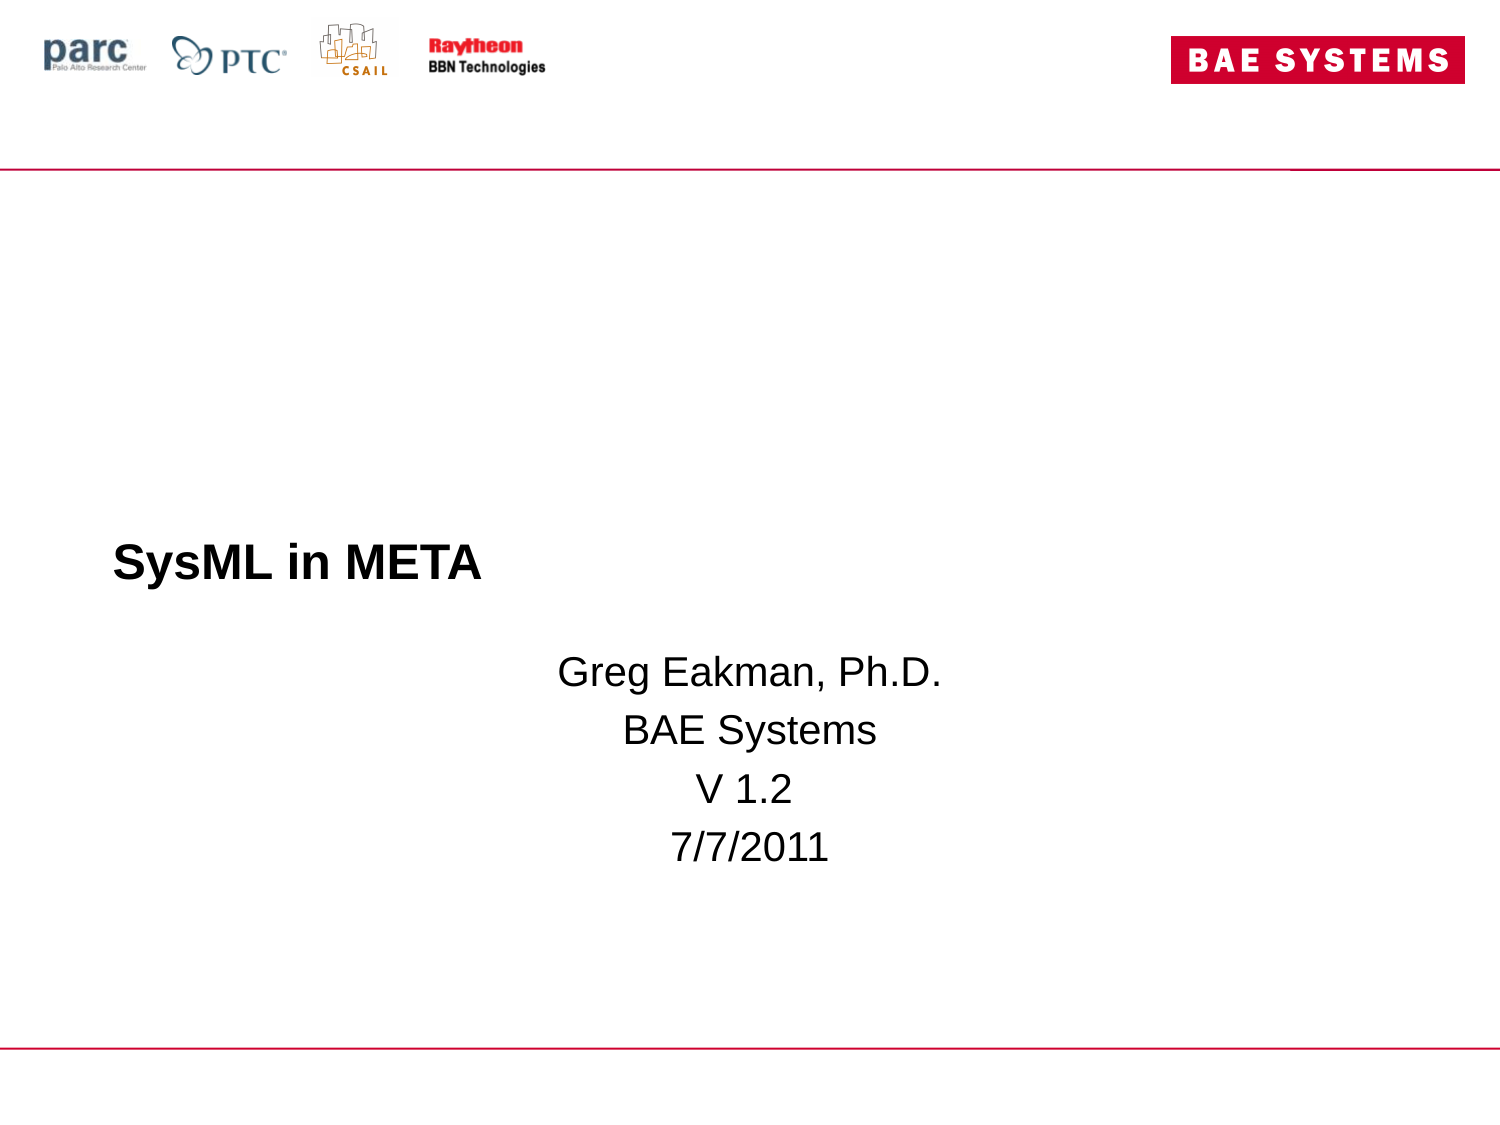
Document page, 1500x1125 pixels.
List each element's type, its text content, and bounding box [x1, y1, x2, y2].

title SysML in META [112, 349, 1388, 591]
picture [423, 30, 551, 79]
subtitle Greg Eakman, Ph.D. BAE Systems V 1.2 7/7/2011 [224, 637, 1276, 926]
picture [172, 36, 287, 75]
picture [44, 39, 147, 71]
picture [1171, 36, 1465, 84]
picture [311, 17, 399, 77]
